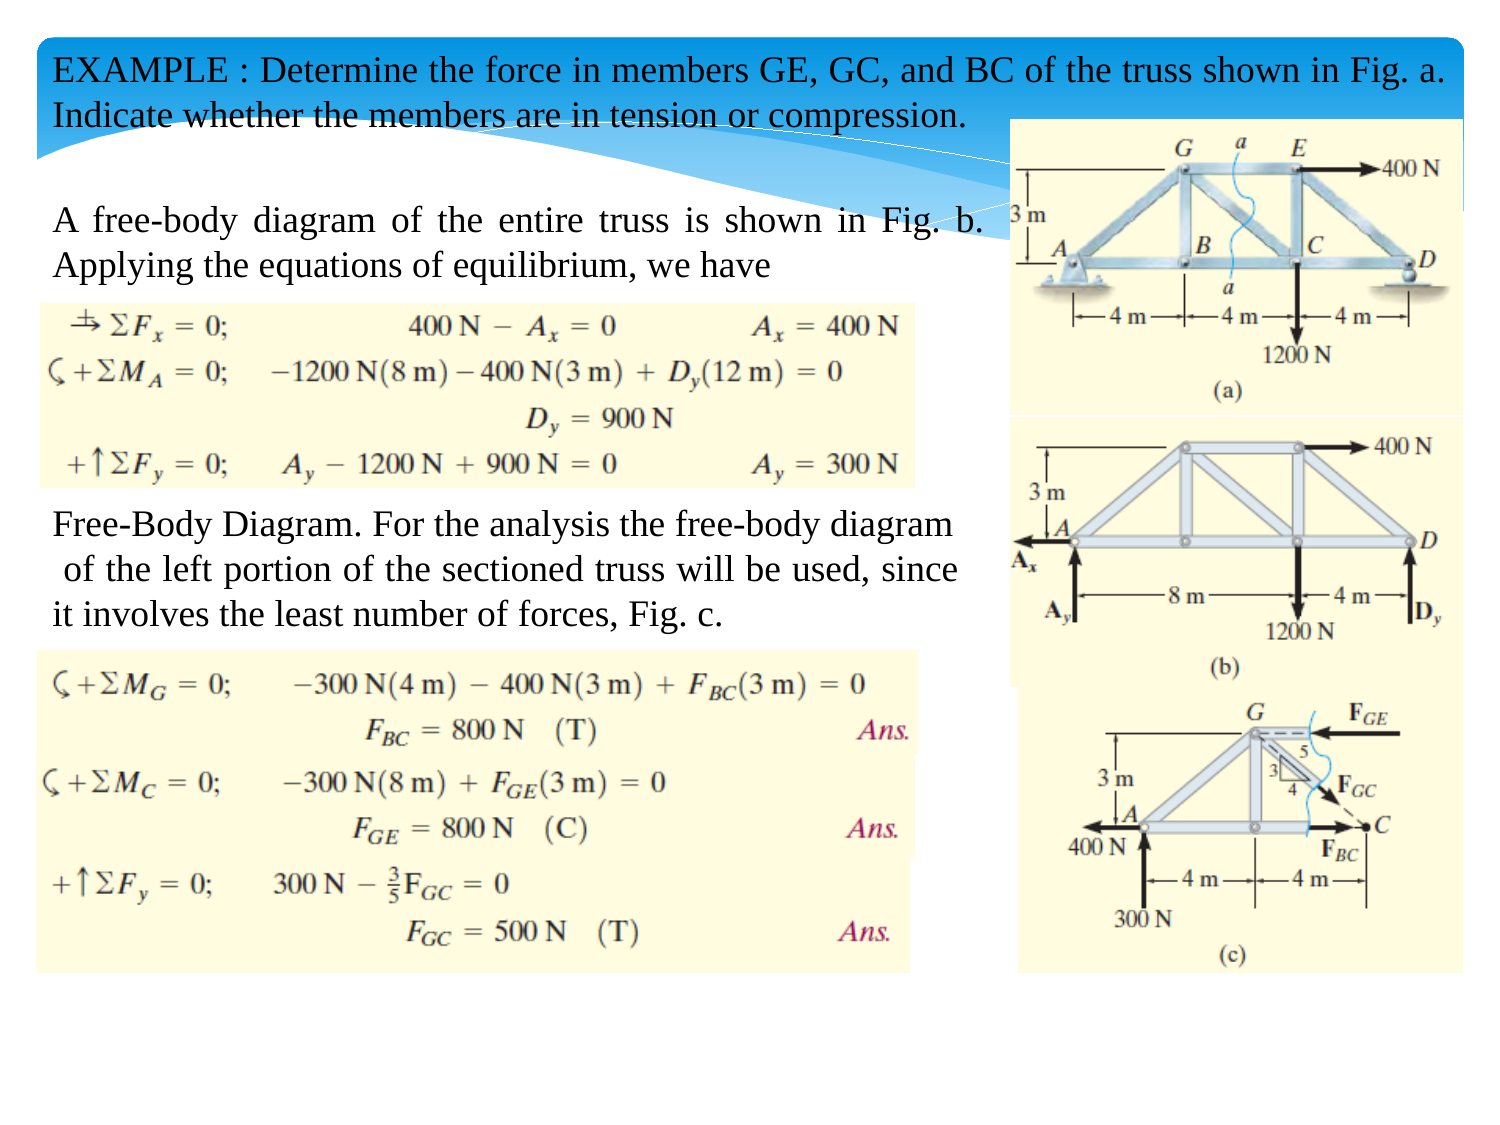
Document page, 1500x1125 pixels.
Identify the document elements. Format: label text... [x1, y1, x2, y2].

picture [35, 650, 918, 973]
picture [1010, 119, 1463, 416]
picture [1010, 417, 1463, 973]
text_box EXAMPLE : Determine the force in members GE, GC, and BC of the truss shown in Fig. a. Indicate whether the members are in tension or compression. [37, 37, 1463, 143]
text_box A free-body diagram of the entire truss is shown in Fig. b. Applying the equations of equilibrium, we have [37, 187, 1000, 293]
text_box Free-Body Diagram. For the analysis the free-body diagram of the left portion of the sectioned truss will be used, since it involves the least number of forces, Fig. c. [37, 491, 975, 642]
picture [40, 302, 915, 488]
